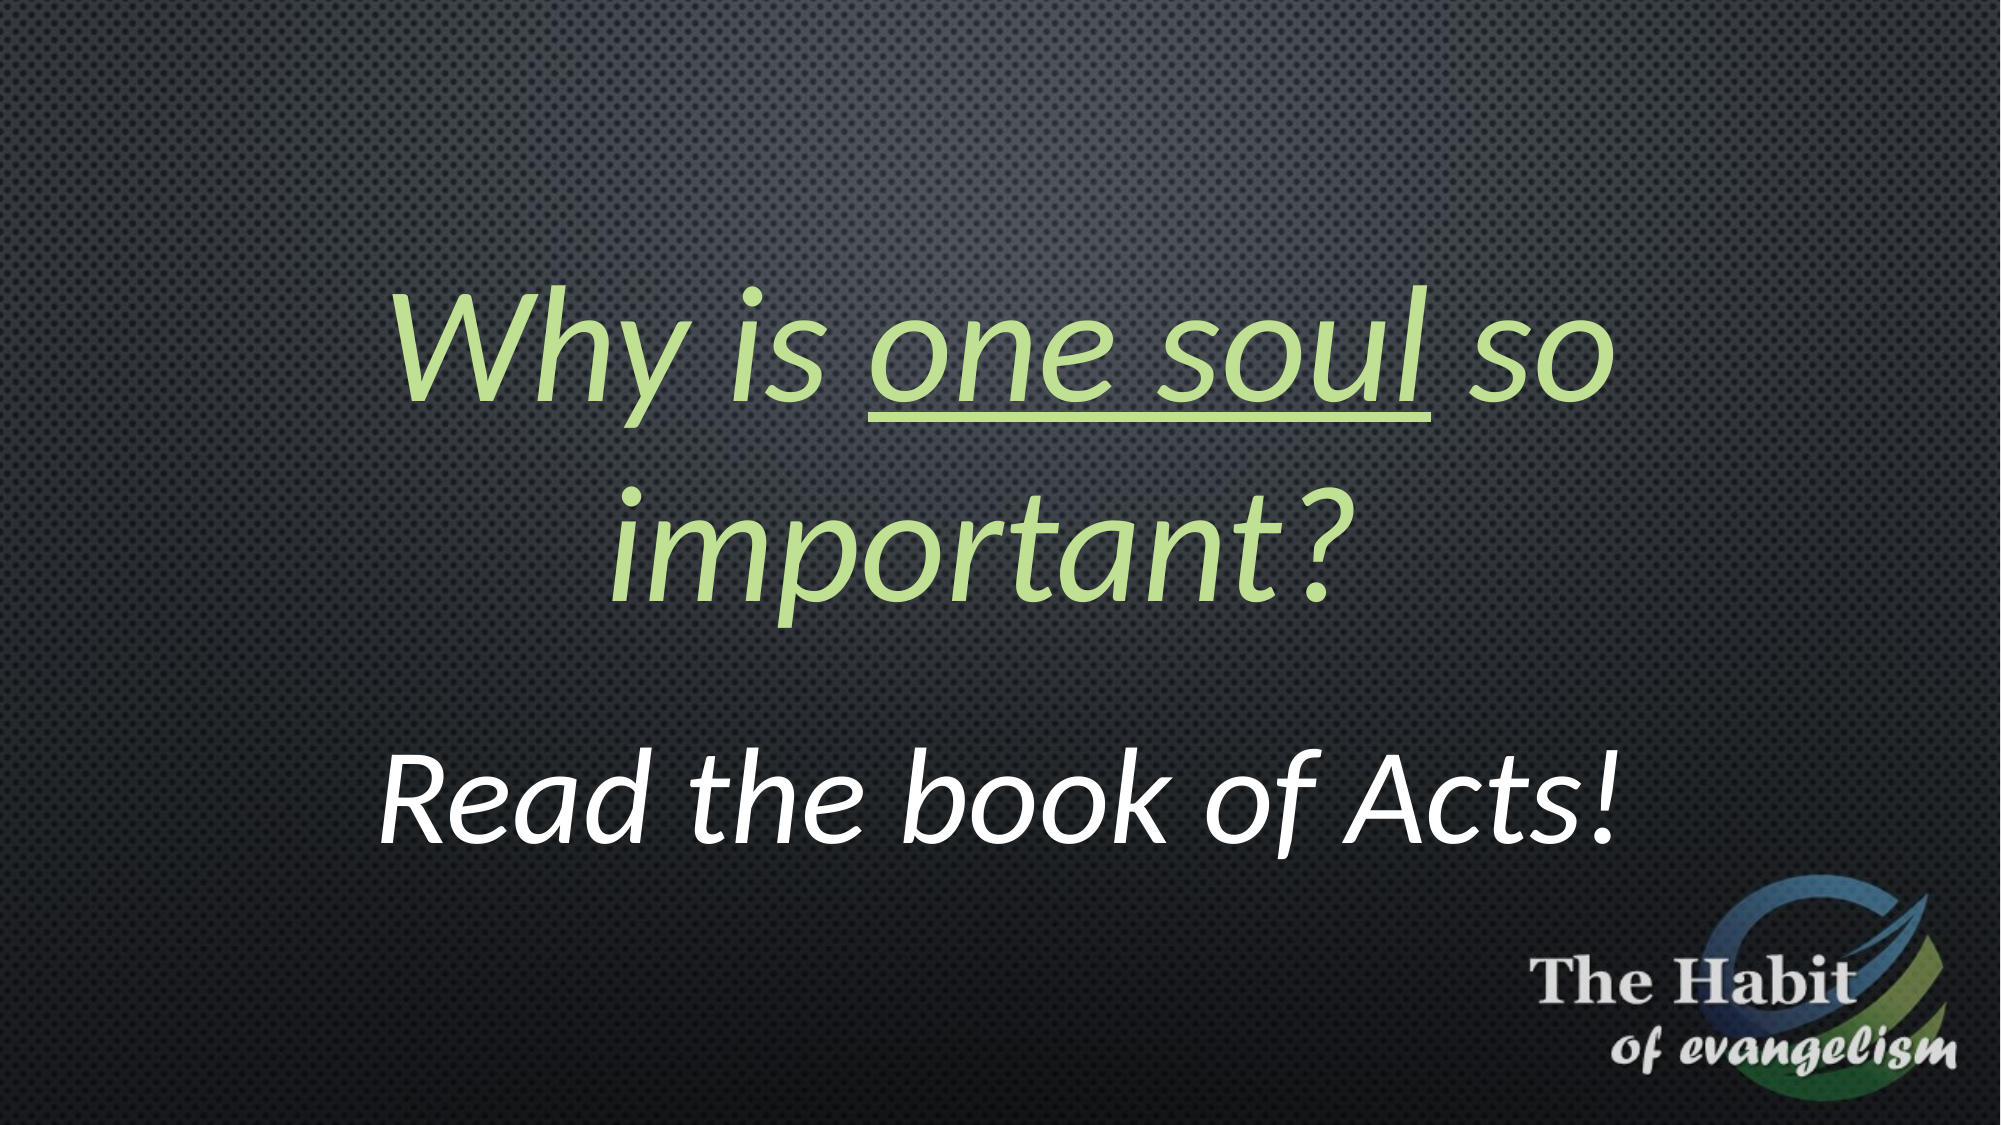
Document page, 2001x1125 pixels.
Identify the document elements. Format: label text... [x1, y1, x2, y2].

text_box Why is one soul so important? [223, 227, 1780, 642]
text_box Read the book of Acts! [352, 698, 1651, 879]
picture [0, 0, 2001, 1125]
